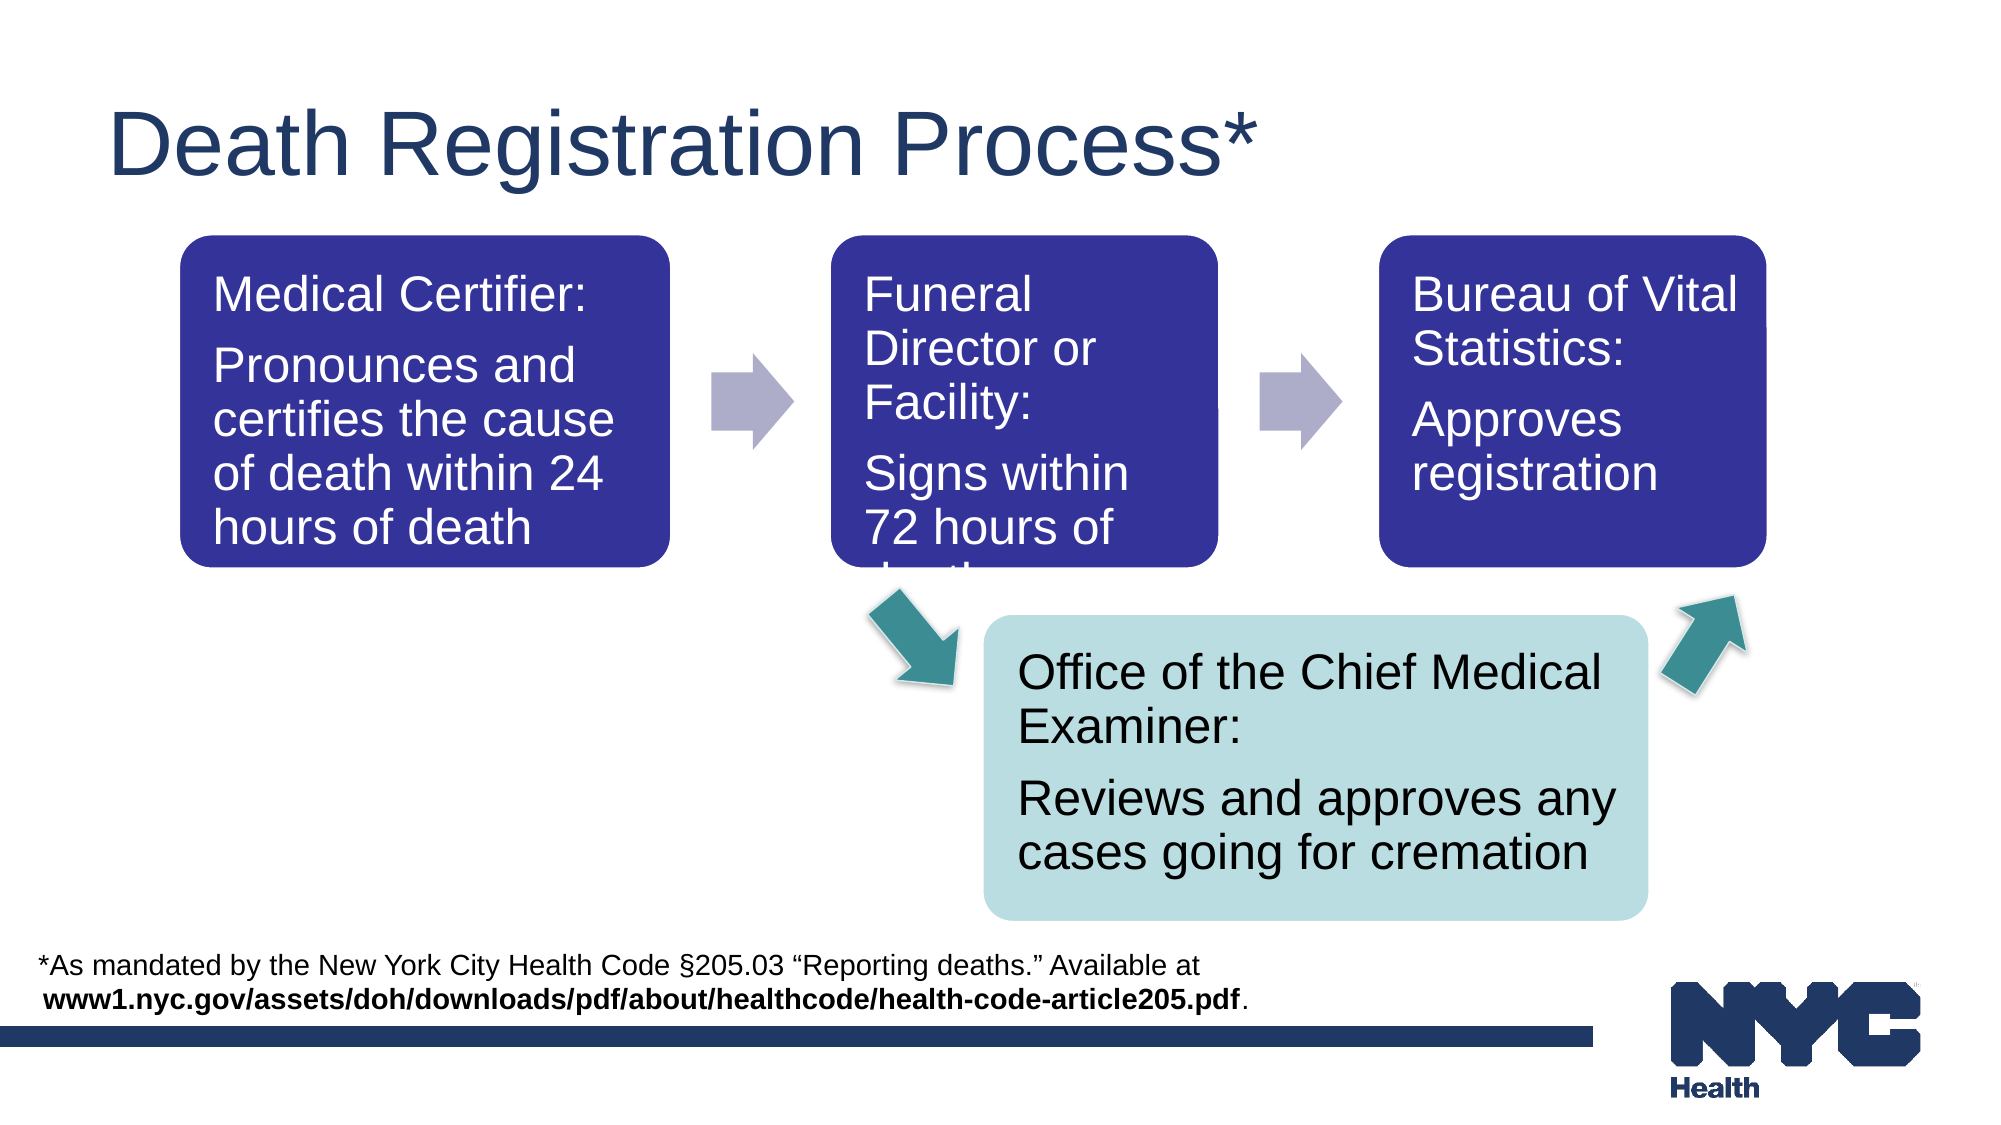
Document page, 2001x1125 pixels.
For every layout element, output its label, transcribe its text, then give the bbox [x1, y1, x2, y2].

text_box Office of the Chief Medical Examiner: Reviews and approves any cases going for cremation [1002, 764, 1672, 888]
picture [1671, 982, 1921, 1098]
text_box www1.nyc.gov/assets/doh/downloads/pdf/about/healthcode/health-code-article205.pdf. [35, 972, 1420, 1029]
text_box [176, 49, 1771, 754]
title Death Registration Process* [99, 45, 1900, 233]
text_box [979, 764, 1653, 926]
text_box *As mandated by the New York City Health Code §205.03 “Reporting deaths.” Available at [23, 939, 1281, 989]
